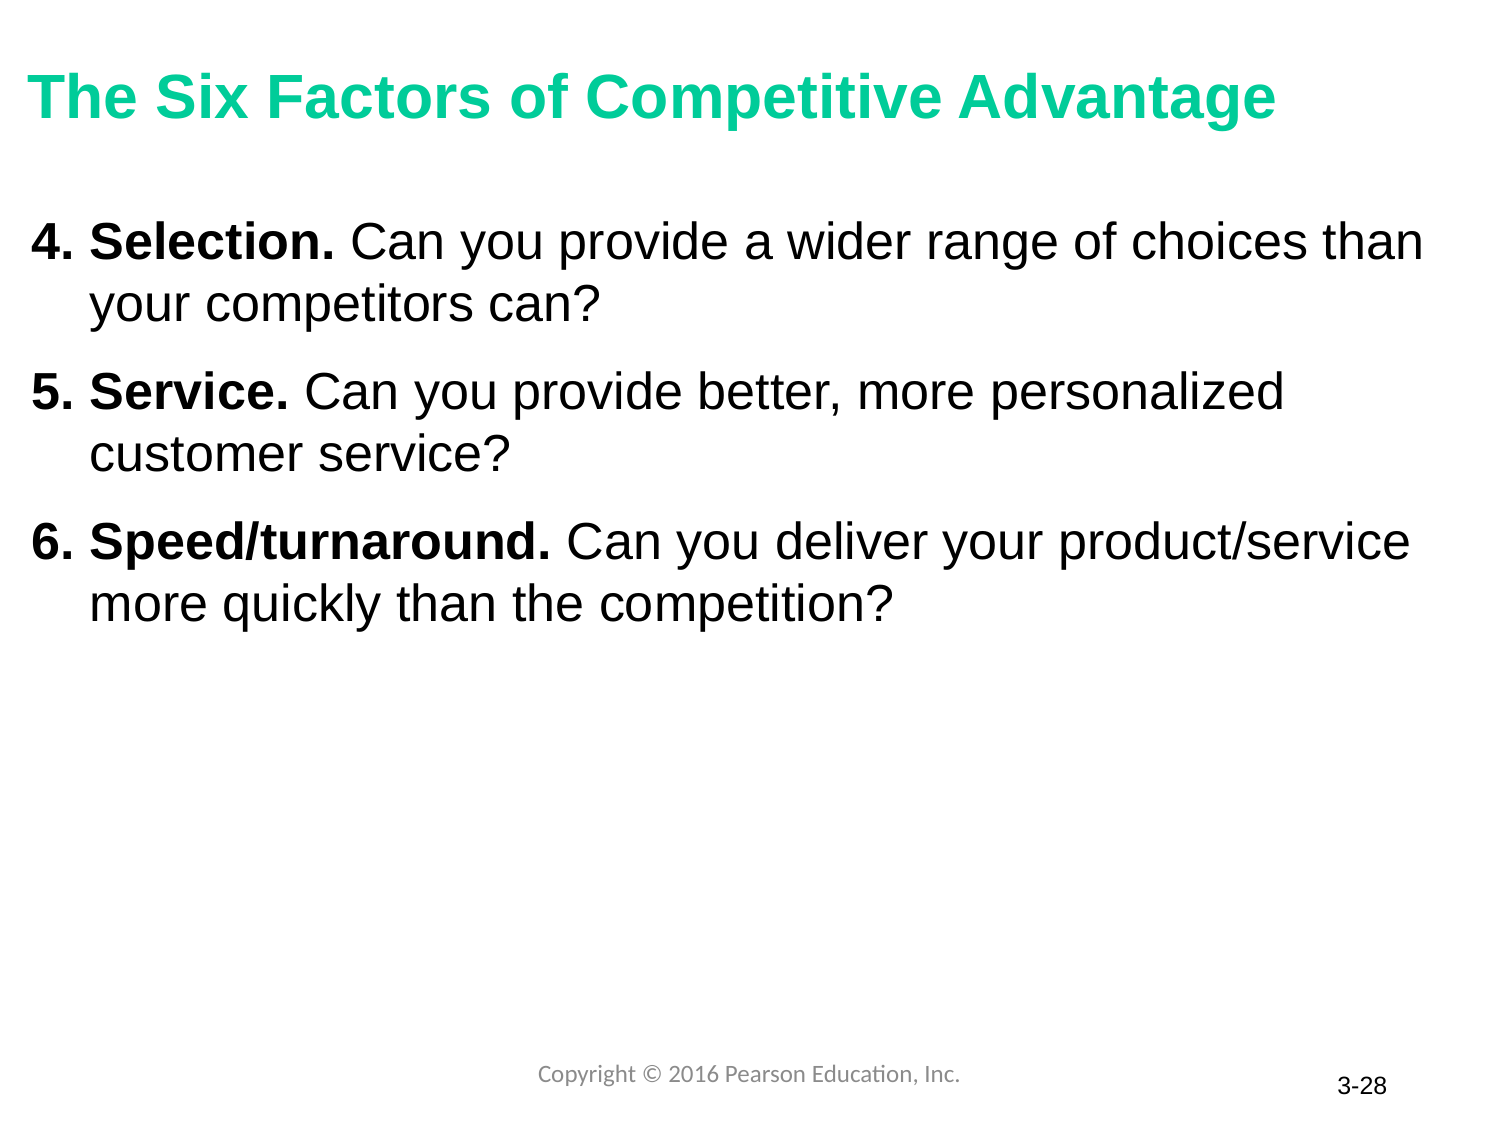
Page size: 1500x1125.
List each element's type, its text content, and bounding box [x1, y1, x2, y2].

list 4. Selection. Can you provide a wider range of choices than your competitors can? 5. Service. Can you provide better, more personalized customer service? 6. Speed/turnaround. Can you deliver your product/service more quickly than the competition? [16, 200, 1500, 1125]
footer Copyright © 2016 Pearson Education, Inc. [512, 1042, 988, 1103]
title The Six Factors of Competitive Advantage [12, 0, 1363, 188]
